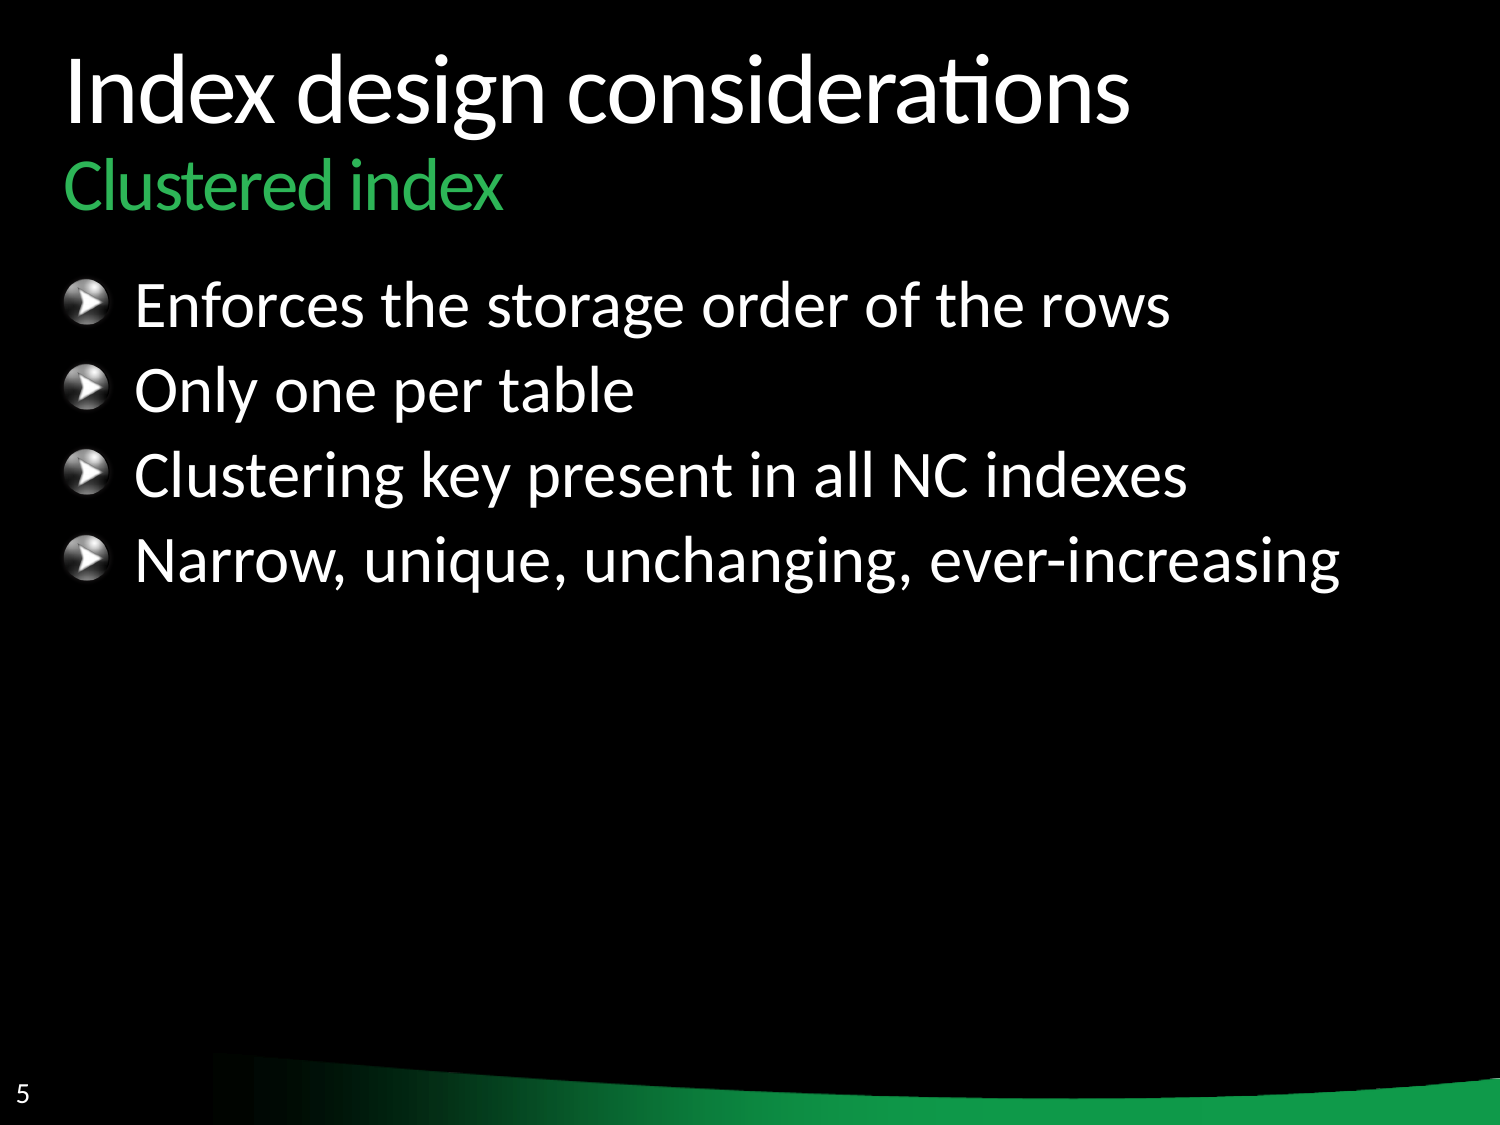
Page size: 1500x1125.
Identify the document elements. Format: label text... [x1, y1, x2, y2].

title Index design considerations Clustered index [63, 37, 1438, 229]
list Enforces the storage order of the rows Only one per table Clustering key present in all NC indexes Narrow, unique, unchanging, ever-increasing [58, 269, 1434, 609]
picture [0, 0, 1500, 1125]
